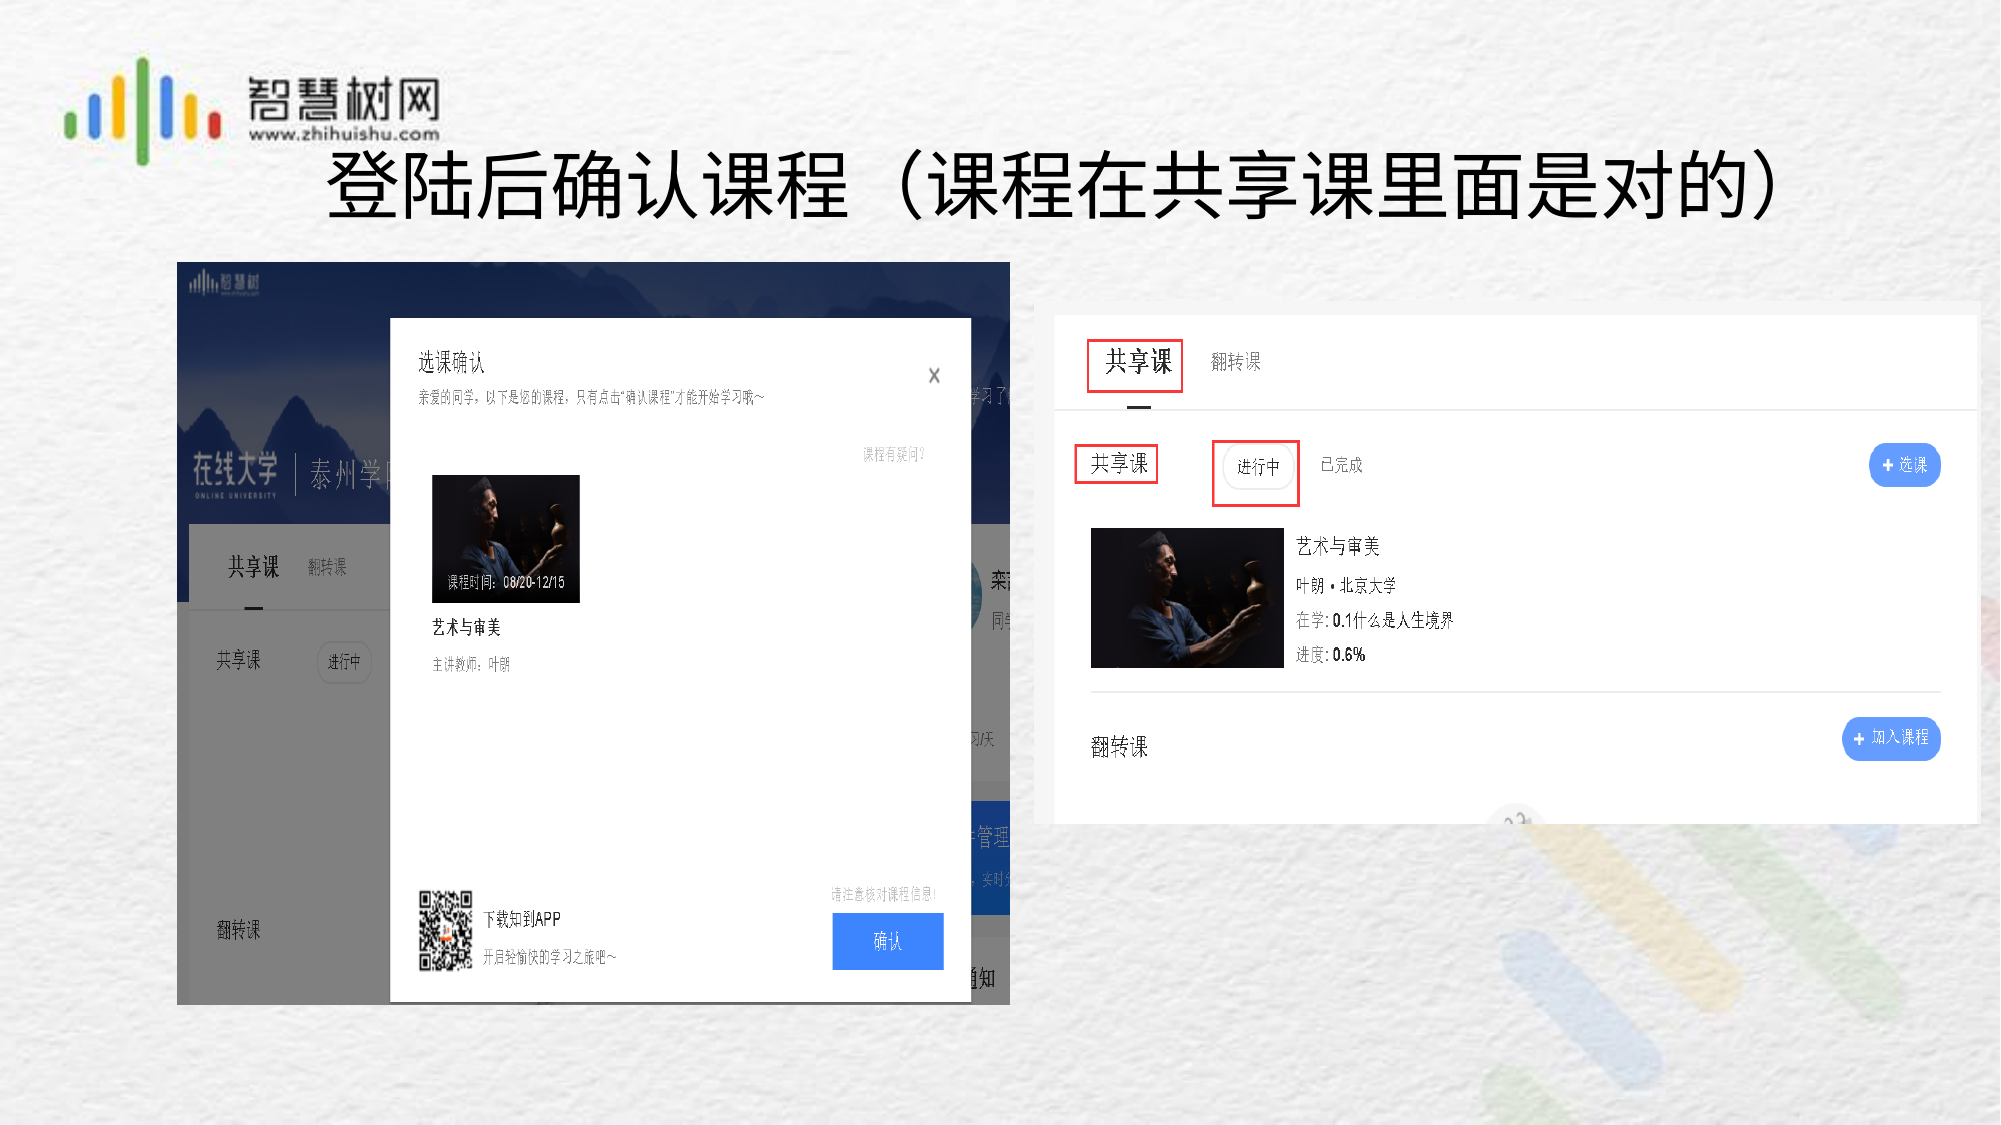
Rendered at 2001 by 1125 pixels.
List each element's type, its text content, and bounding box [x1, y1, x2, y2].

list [177, 262, 1010, 1006]
title 登陆后确认课程（课程在共享课里面是对的） [99, 44, 1901, 233]
picture [0, 0, 2000, 1125]
